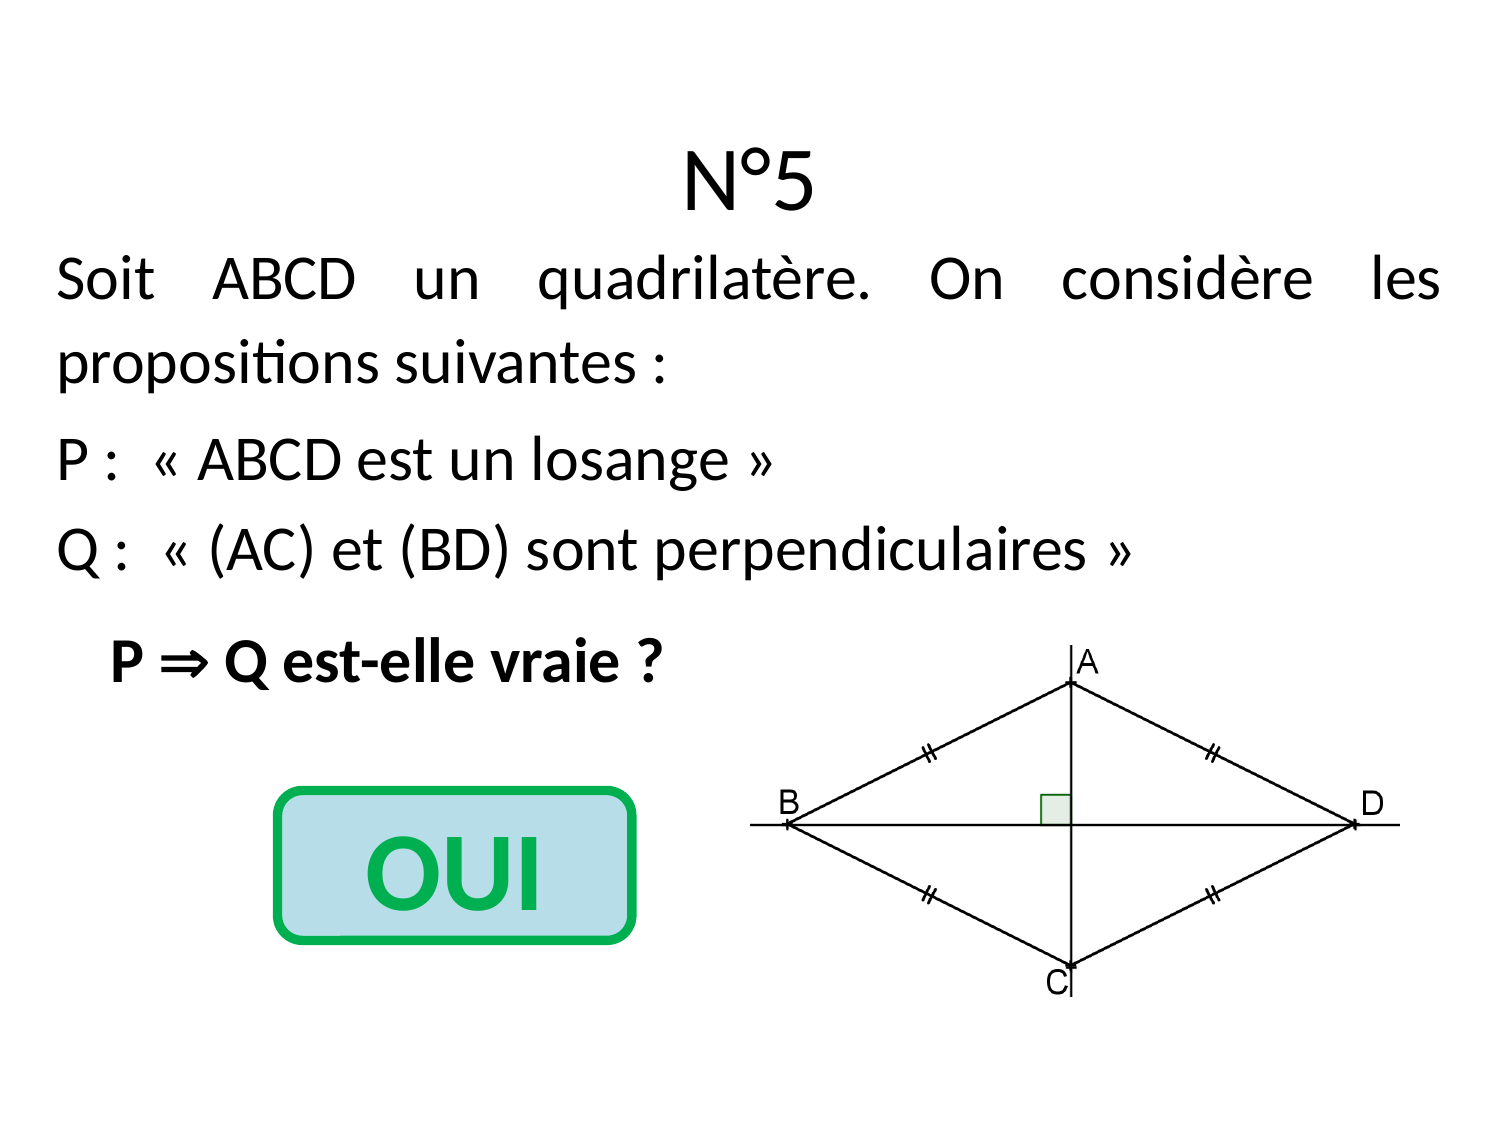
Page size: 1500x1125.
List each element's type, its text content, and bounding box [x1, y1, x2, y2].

list Soit ABCD un quadrilatère. On considère les propositions suivantes : P : « ABCD est un losange » Q : « (AC) et (BD) sont perpendiculaires » P  Q est-elle vraie ? [41, 244, 1459, 705]
text_box N°5 [0, 104, 1500, 244]
text_box OUI [275, 788, 634, 943]
picture [749, 644, 1400, 997]
